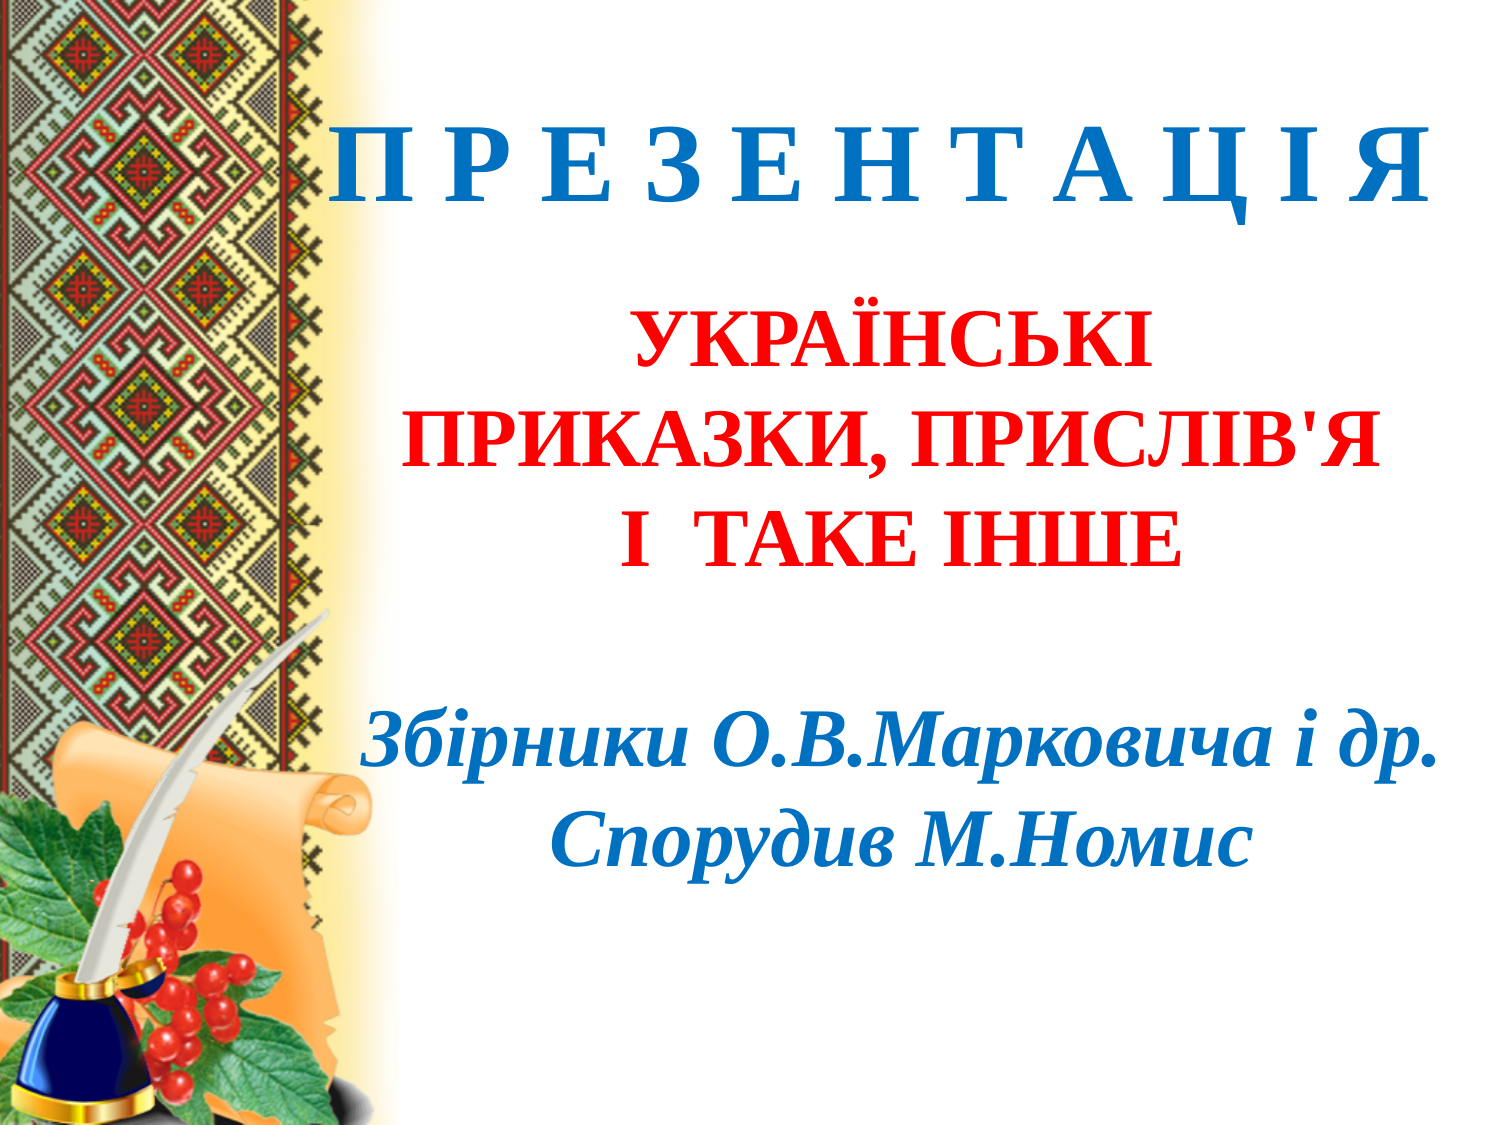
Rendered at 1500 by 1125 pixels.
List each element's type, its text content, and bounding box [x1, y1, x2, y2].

text_box УКРАЇНСЬКІ ПРИКАЗКИ, ПРИСЛІВ'Я І ТАКЕ ІНШЕ Збірники О.В.Марковича і др. Спорудив М.Номис [402, 232, 1477, 991]
picture [0, 0, 399, 1125]
text_box П Р Е З Е Н Т А Ц І Я [402, 81, 1500, 232]
